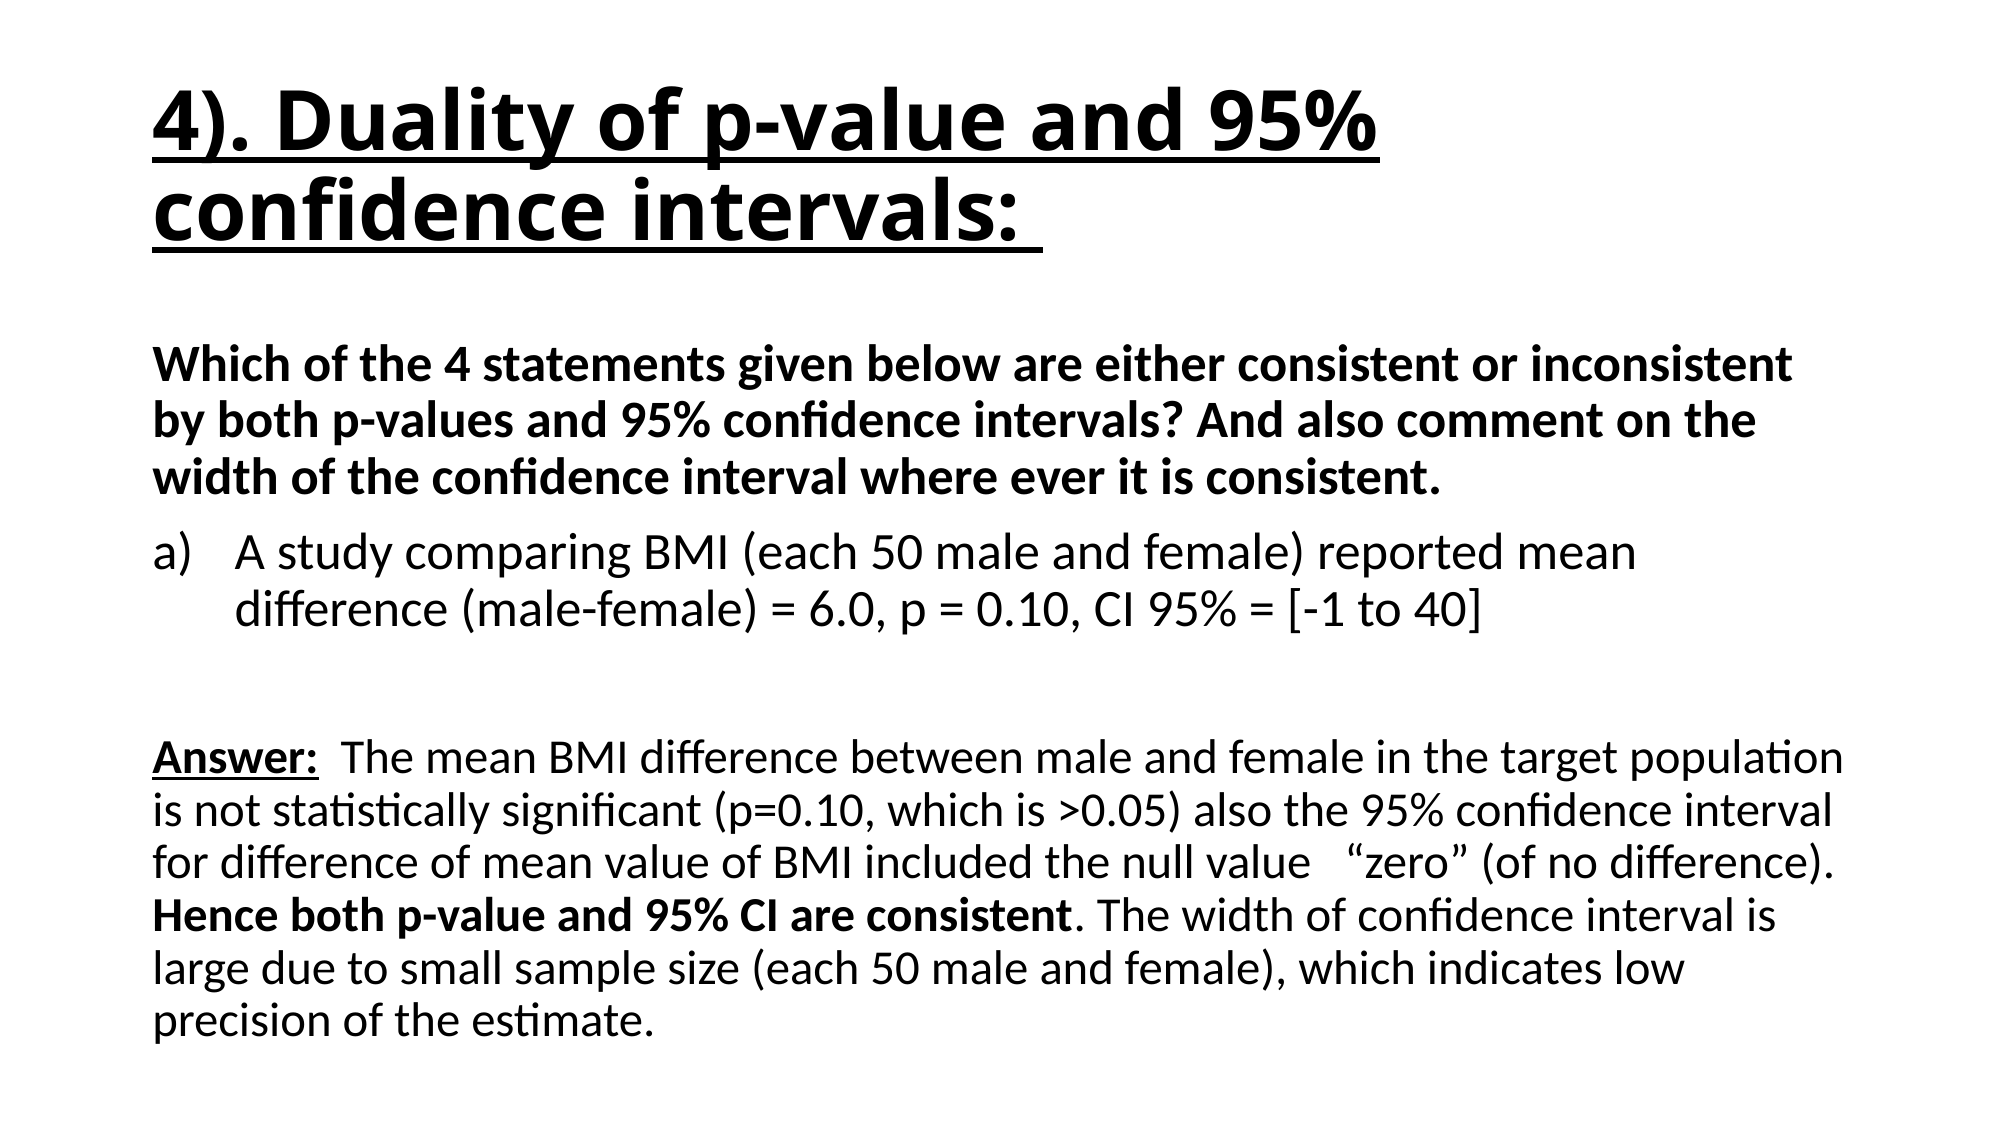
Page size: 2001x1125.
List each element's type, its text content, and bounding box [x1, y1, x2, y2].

list Which of the 4 statements given below are either consistent or inconsistent by both p-values and 95% confidence intervals? And also comment on the width of the confidence interval where ever it is consistent. A study comparing BMI (each 50 male and female) reported mean difference (male-female) = 6.0, p = 0.10, CI 95% = [-1 to 40] Answer: The mean BMI difference between male and female in the target population is not statistically significant (p=0.10, which is >0.05) also the 95% confidence interval for difference of mean value of BMI included the null value “zero” (of no difference). Hence both p-value and 95% CI are consistent. The width of confidence interval is large due to small sample size (each 50 male and female), which indicates low precision of the estimate. [137, 328, 1863, 1059]
title 4). Duality of p-value and 95% confidence intervals: [137, 59, 1863, 278]
